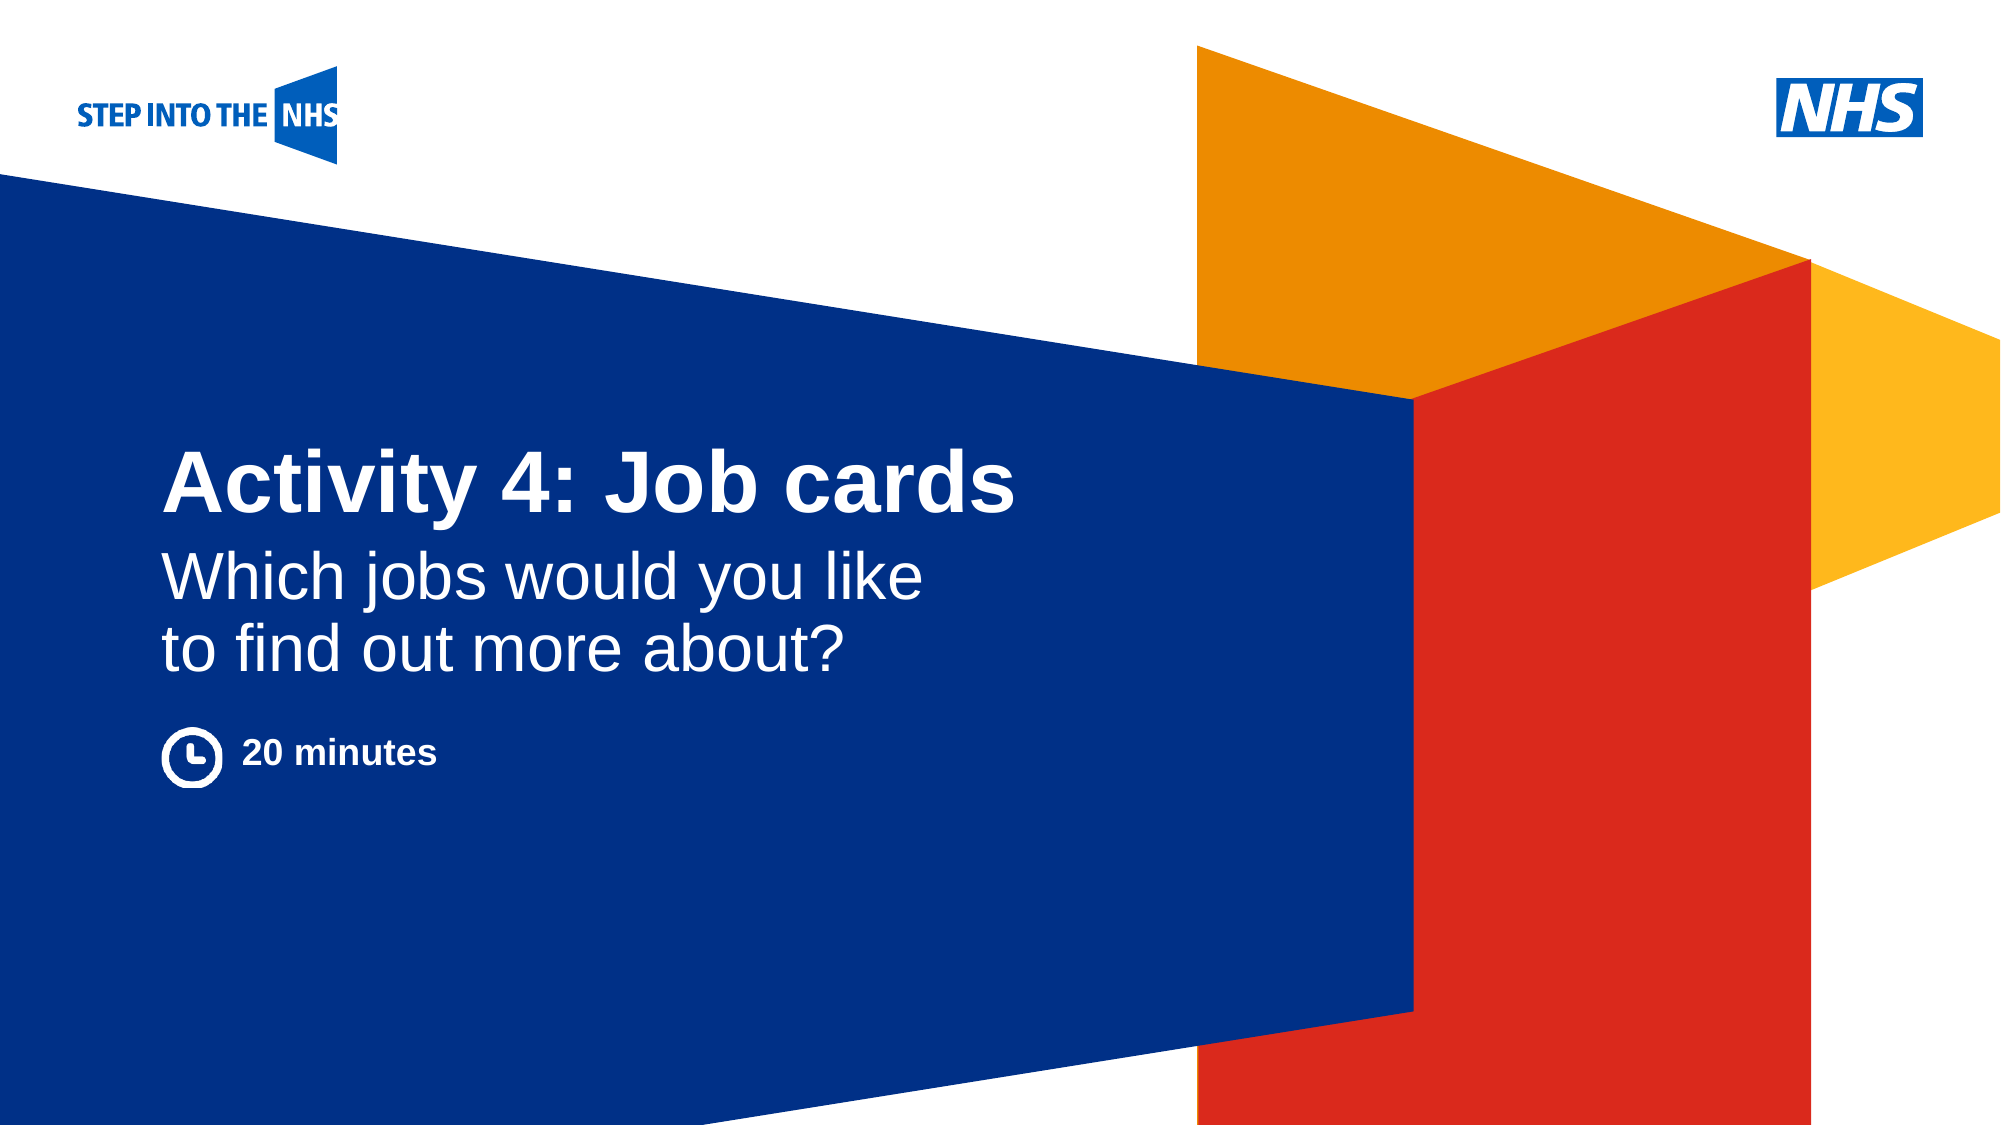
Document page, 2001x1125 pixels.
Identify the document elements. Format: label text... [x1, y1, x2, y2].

list Activity 4: Job cards Which jobs would you like to find out more about? [161, 436, 1169, 930]
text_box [161, 727, 677, 788]
